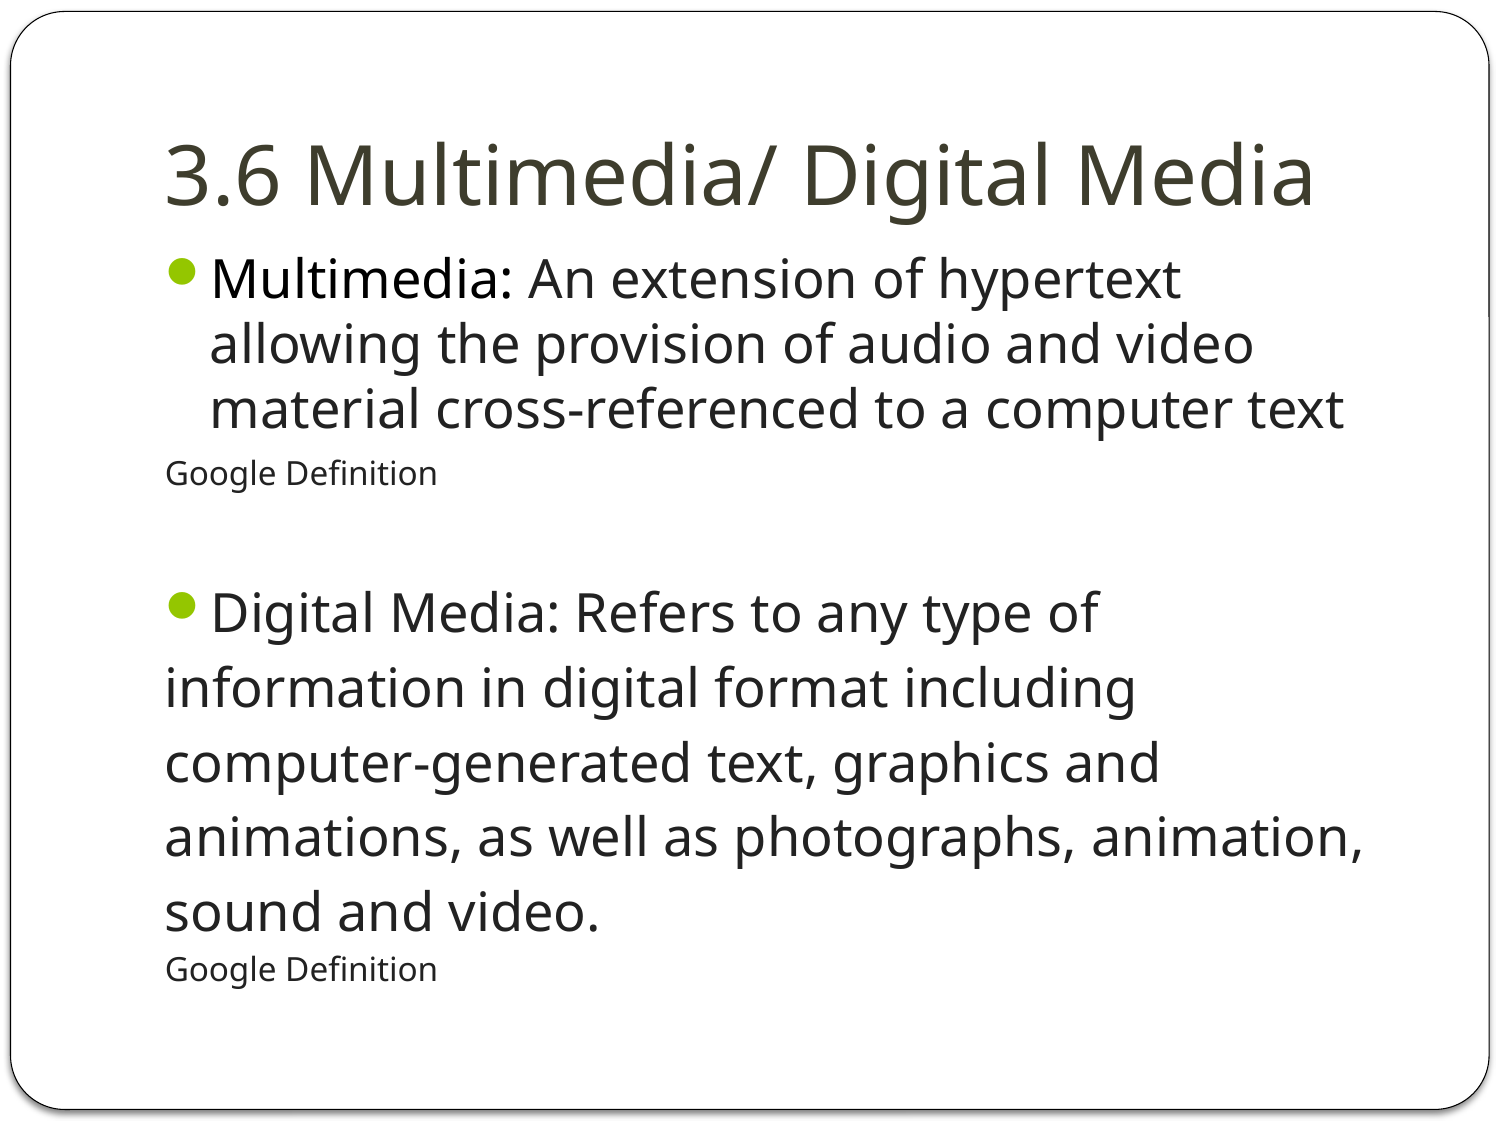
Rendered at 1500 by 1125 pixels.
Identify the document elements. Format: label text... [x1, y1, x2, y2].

title 3.6 Multimedia/ Digital Media [150, 50, 1425, 237]
list Multimedia: An extension of hypertext allowing the provision of audio and video material cross-referenced to a computer text Google Definition Digital Media: Refers to any type of information in digital format including computer-generated text, graphics and animations, as well as photographs, animation, sound and video. Google Definition [150, 237, 1425, 988]
